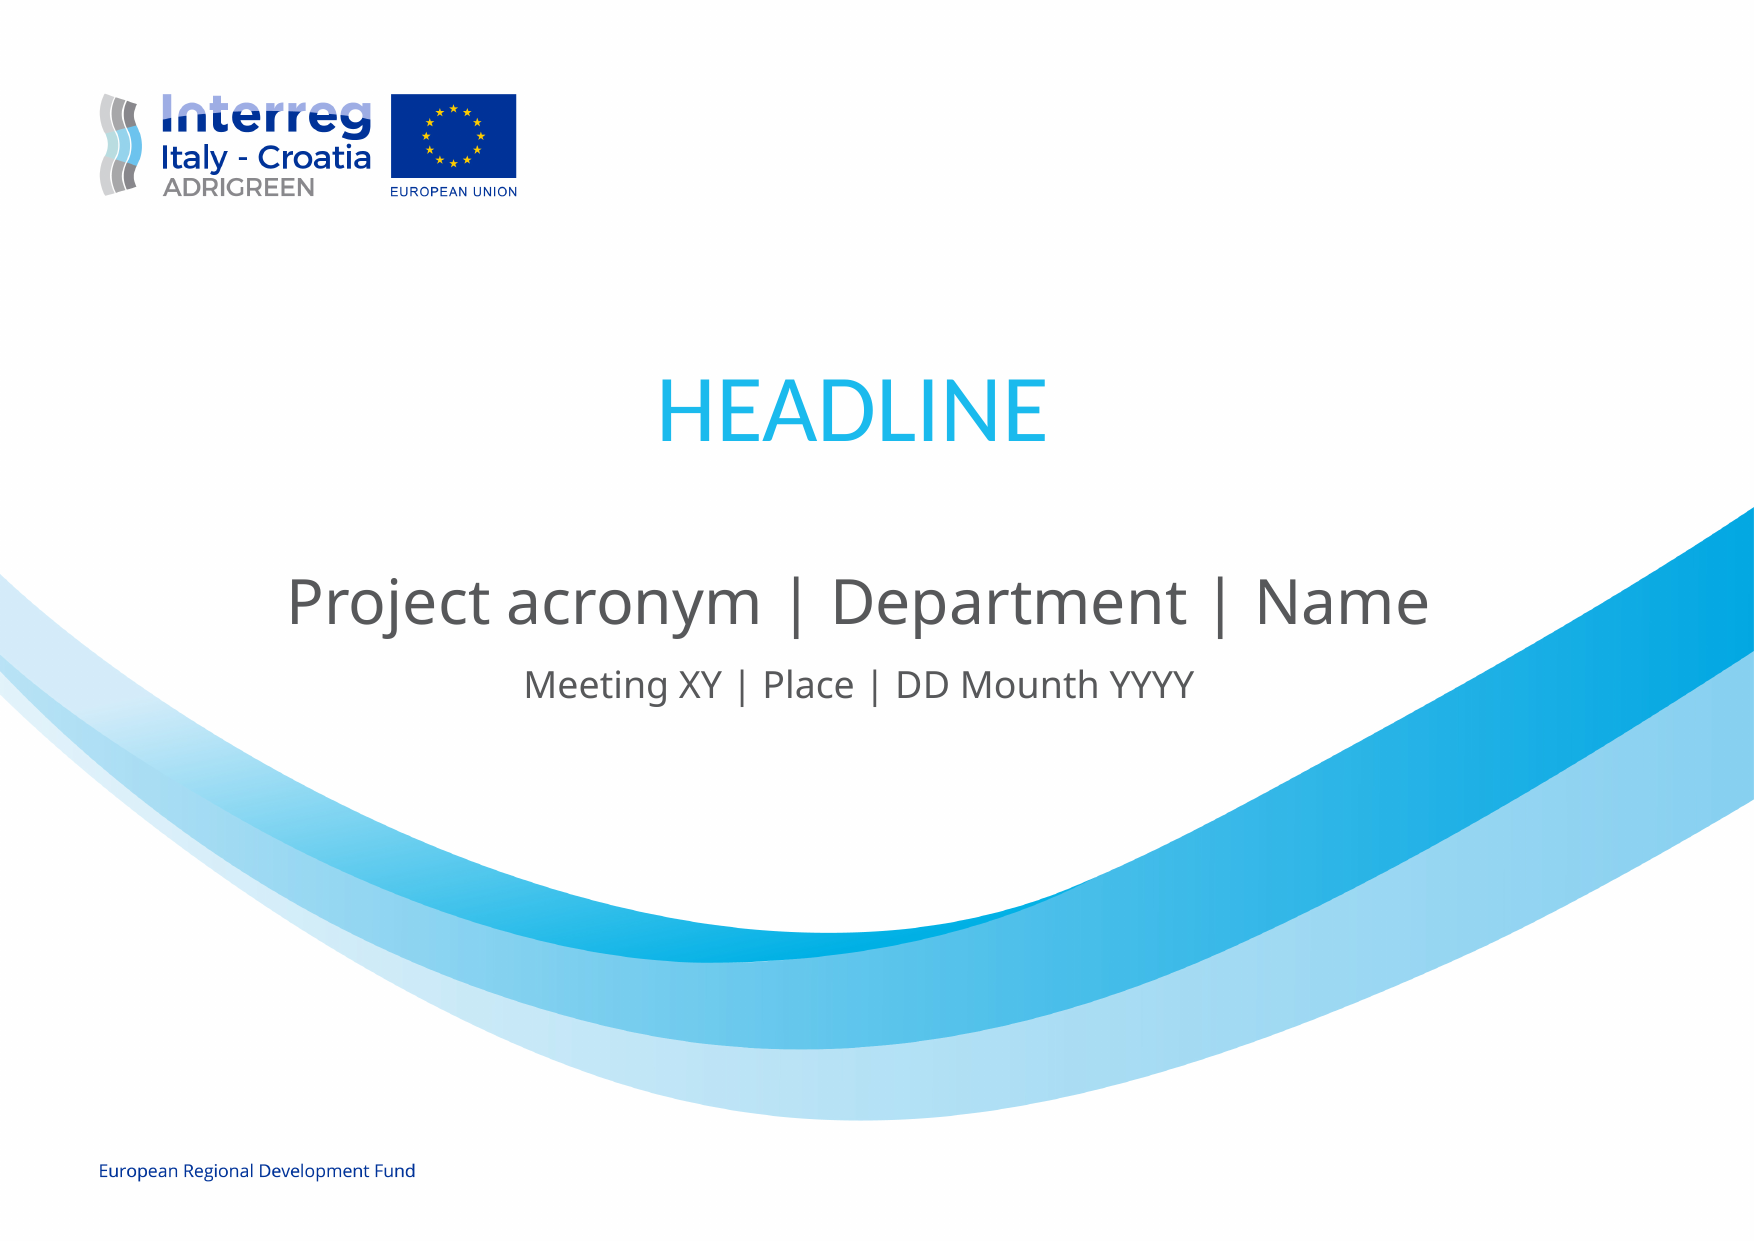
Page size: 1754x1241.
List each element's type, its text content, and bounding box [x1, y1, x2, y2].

picture [0, 0, 1754, 1241]
text_box Meeting XY | Place | DD Mounth YYYY [156, 652, 1563, 716]
text_box Project acronym | Department | Name [156, 553, 1563, 646]
text_box HEADLINE [427, 337, 1279, 470]
